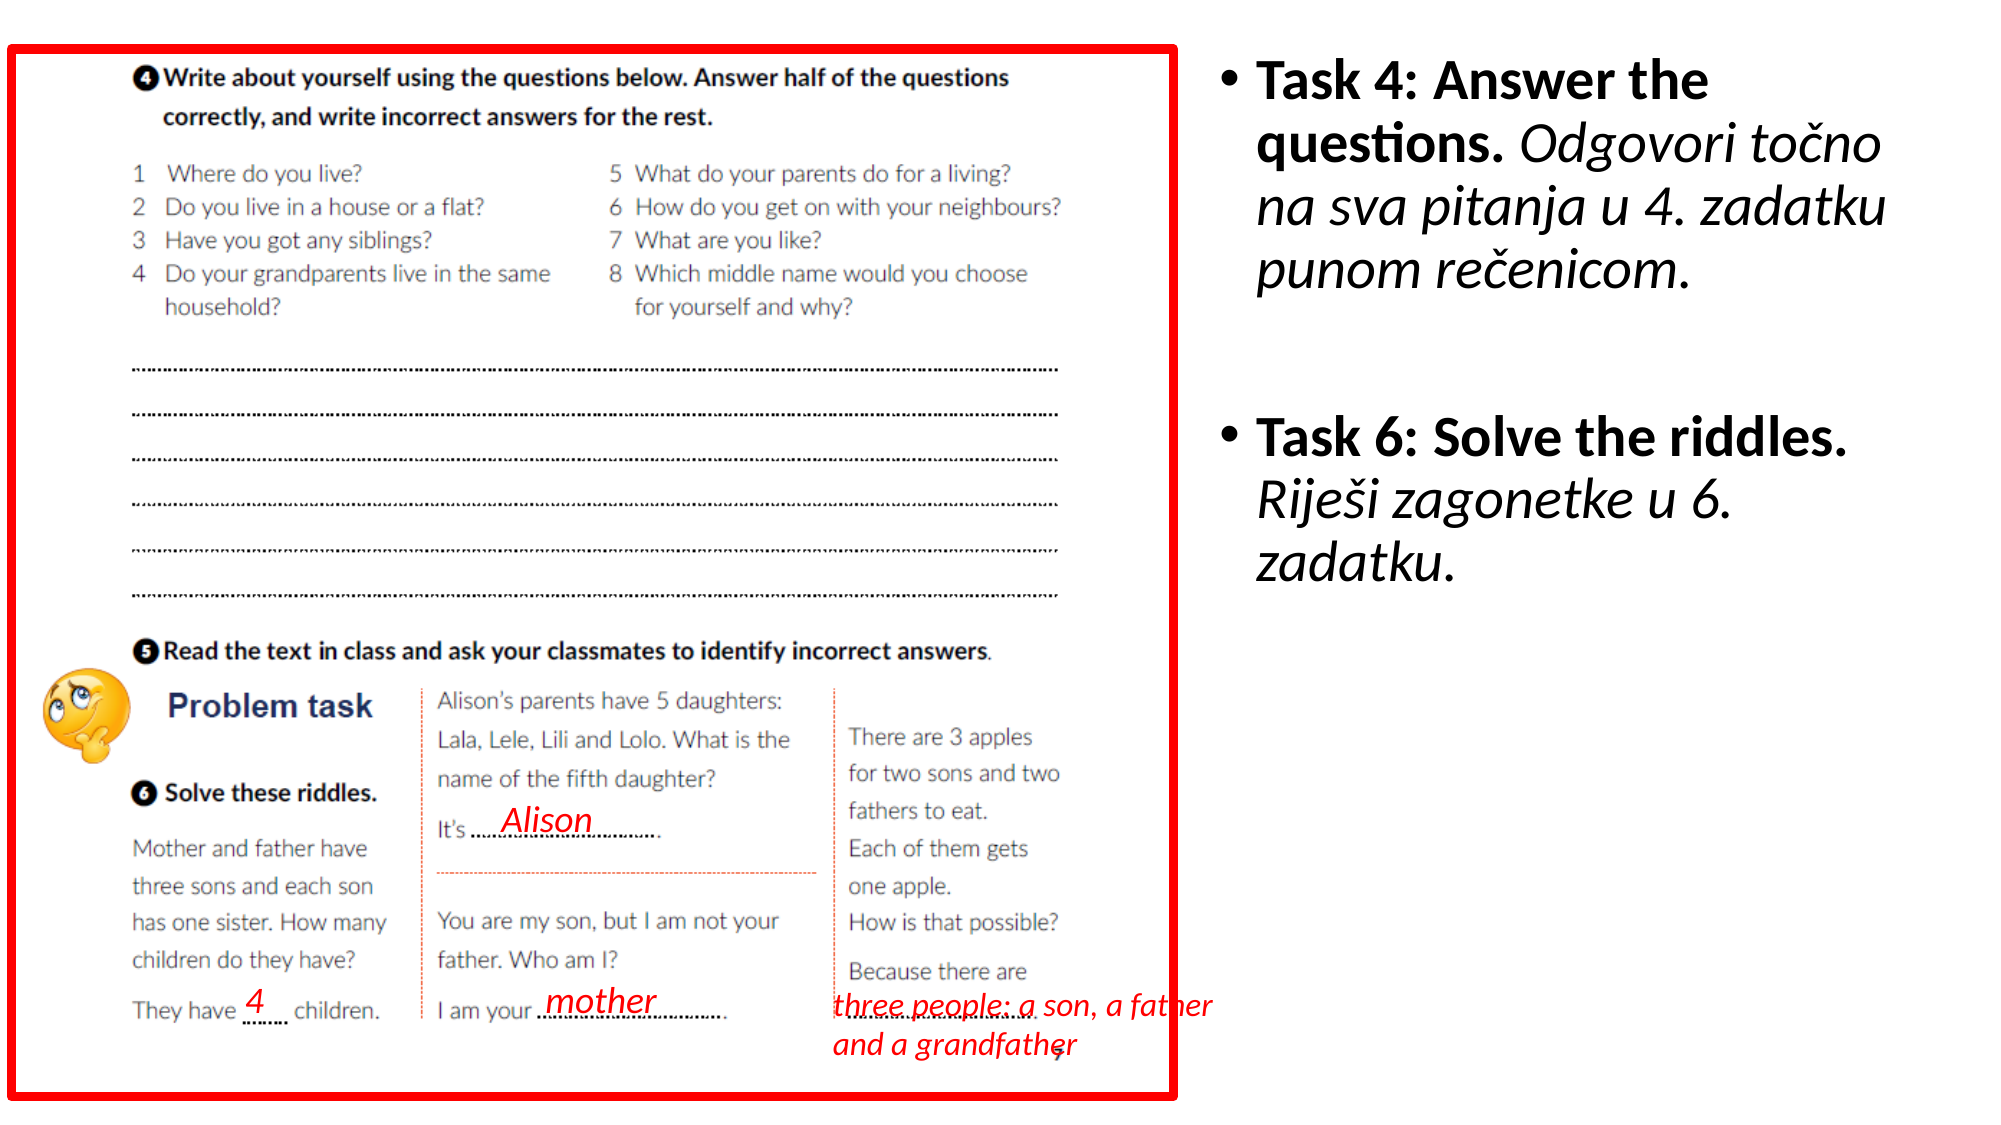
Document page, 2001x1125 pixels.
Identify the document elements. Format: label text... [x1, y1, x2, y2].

text_box three people: a son, a father and a grandfather [1169, 975, 1244, 1070]
picture [16, 53, 1169, 1092]
list Task 4: Answer the questions. Odgovori točno na sva pitanja u 4. zadatku punom rečenicom. Task 6: Solve the riddles. Riješi zagonetke u 6. zadatku. [1204, 41, 1905, 1069]
